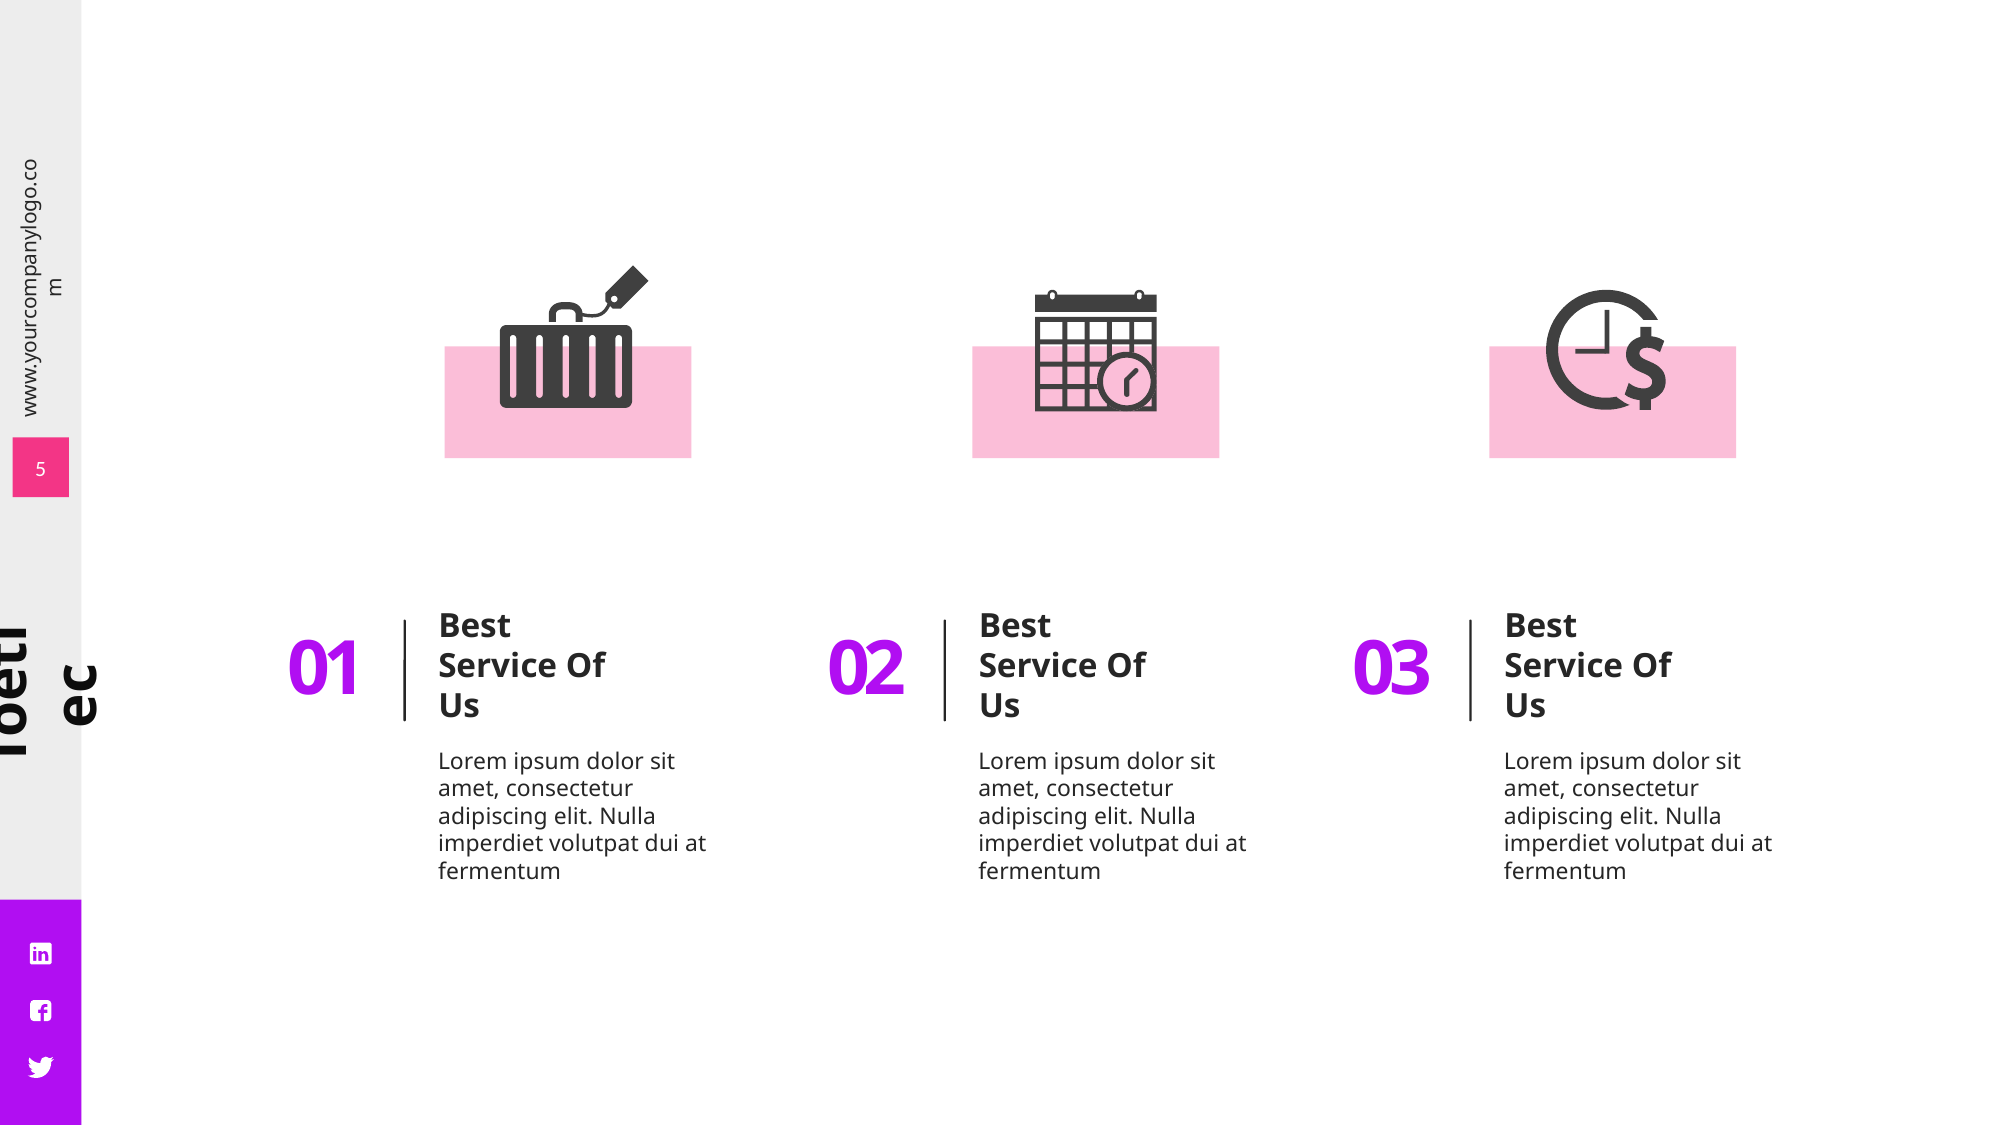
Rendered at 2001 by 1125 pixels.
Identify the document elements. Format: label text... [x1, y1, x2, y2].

text_box 02 [806, 608, 929, 733]
text_box 01 [265, 608, 388, 733]
text_box [1468, 618, 1473, 723]
text_box [402, 618, 407, 723]
text_box 03 [1331, 608, 1454, 733]
text_box Best Service Of Us [963, 602, 1191, 727]
text_box Best Service Of Us [1489, 602, 1717, 727]
slide_number 5 [12, 437, 69, 498]
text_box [1546, 289, 1666, 410]
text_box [1035, 289, 1157, 412]
text_box [444, 345, 692, 459]
text_box Lorem ipsum dolor sit amet, consectetur adipiscing elit. Nulla imperdiet volutpat dui at fermentum [963, 739, 1278, 892]
text_box [1488, 345, 1737, 459]
text_box [971, 345, 1220, 459]
text_box Best Service Of Us [423, 602, 651, 727]
text_box Lorem ipsum dolor sit amet, consectetur adipiscing elit. Nulla imperdiet volutpat dui at fermentum [423, 739, 738, 892]
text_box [499, 265, 649, 408]
text_box Lorem ipsum dolor sit amet, consectetur adipiscing elit. Nulla imperdiet volutpat dui at fermentum [1489, 739, 1804, 892]
text_box [942, 618, 947, 723]
